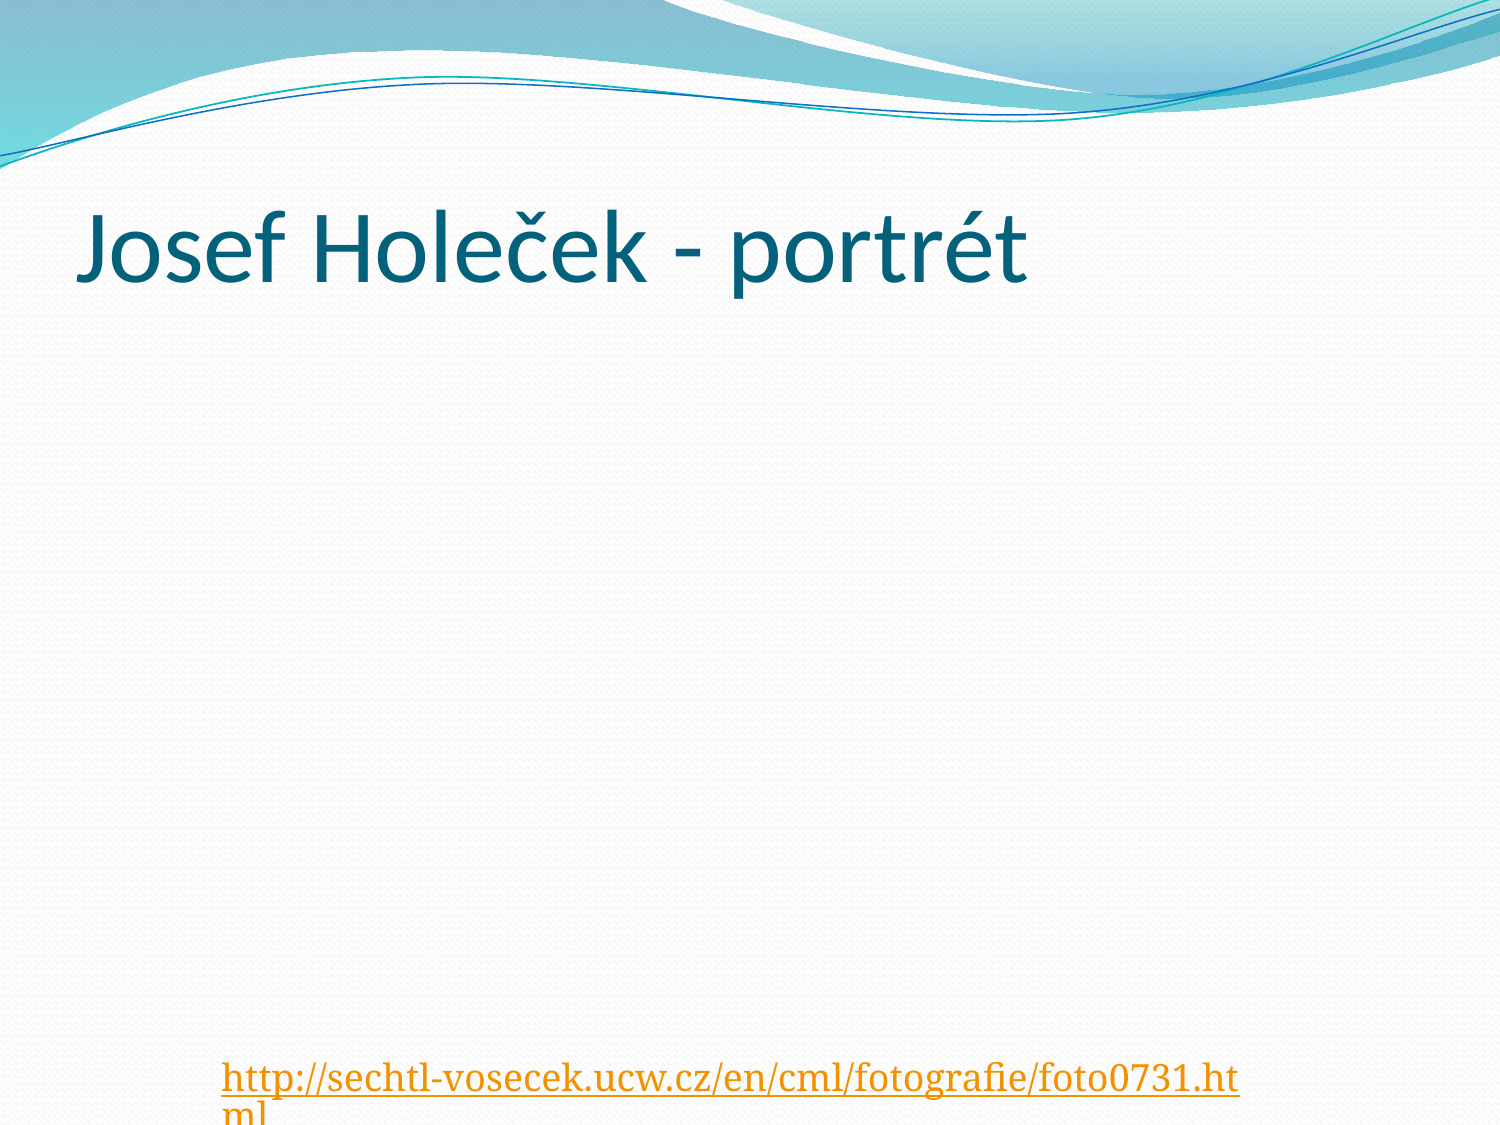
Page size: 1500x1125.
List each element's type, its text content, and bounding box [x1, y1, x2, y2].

title Josef Holeček - portrét [75, 115, 1425, 303]
text_box http://sechtl-vosecek.ucw.cz/en/cml/fotografie/foto0731.html [206, 1046, 1267, 1125]
